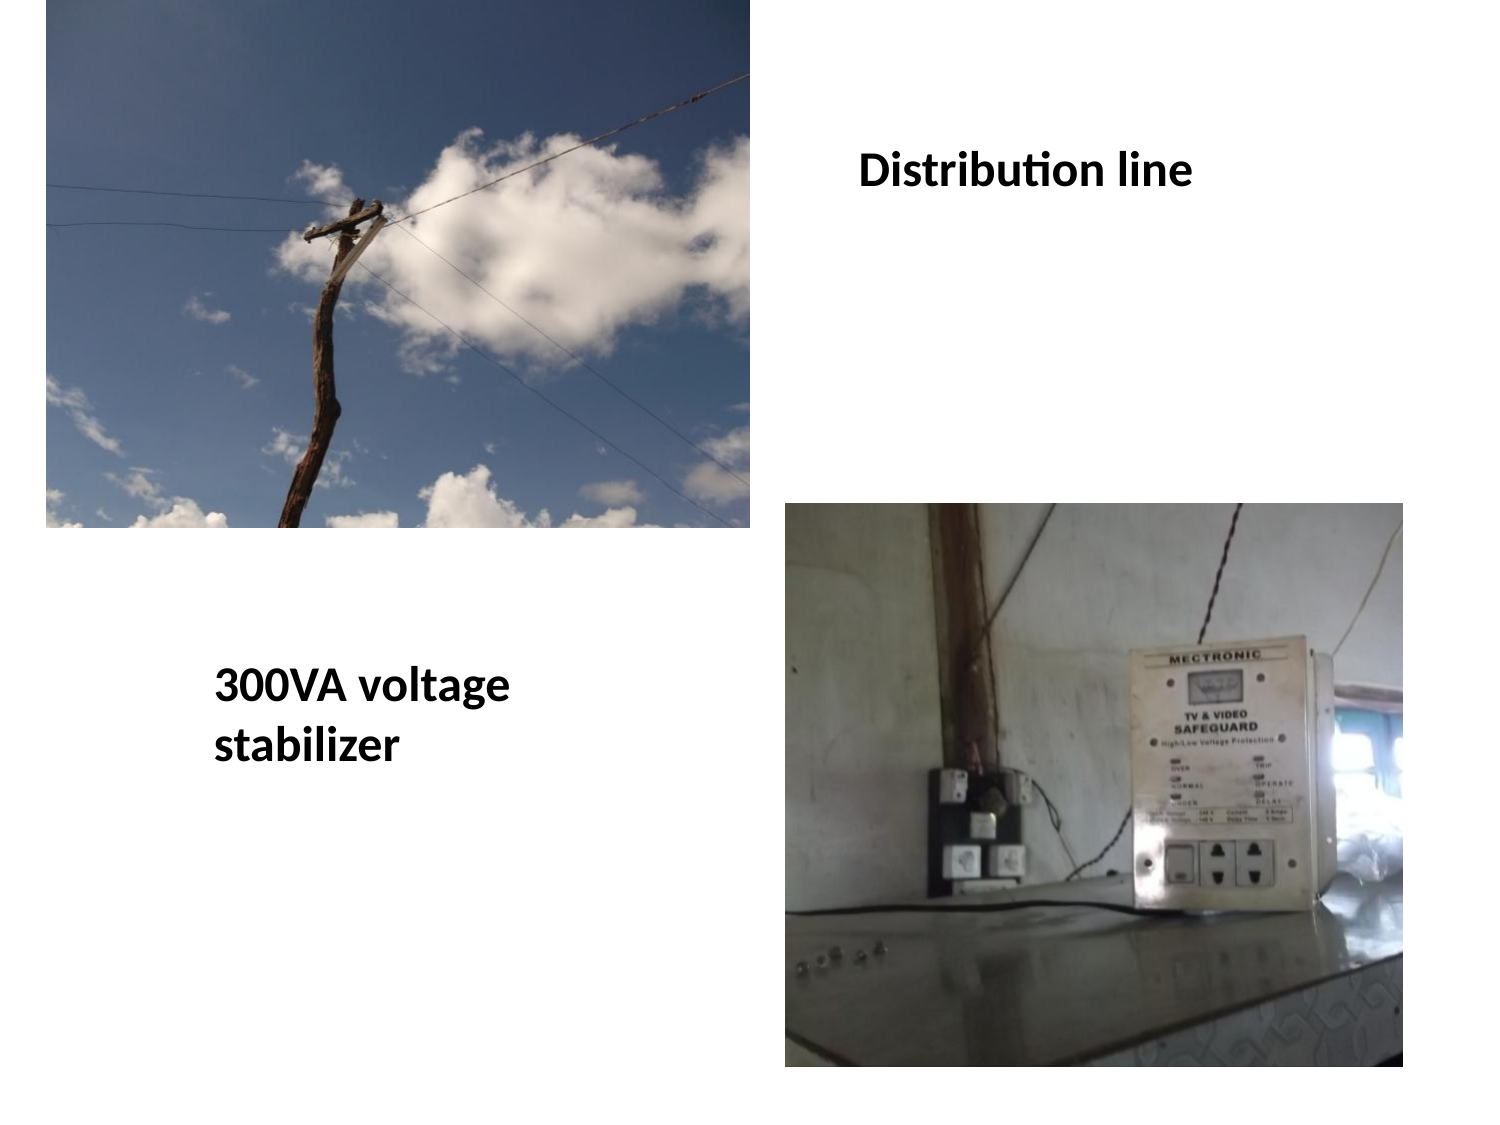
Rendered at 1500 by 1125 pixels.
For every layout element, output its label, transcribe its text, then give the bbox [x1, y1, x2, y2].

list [46, 0, 751, 528]
text_box 300VA voltage stabilizer [199, 644, 668, 780]
text_box Distribution line [843, 128, 1313, 204]
picture [784, 503, 1403, 1067]
